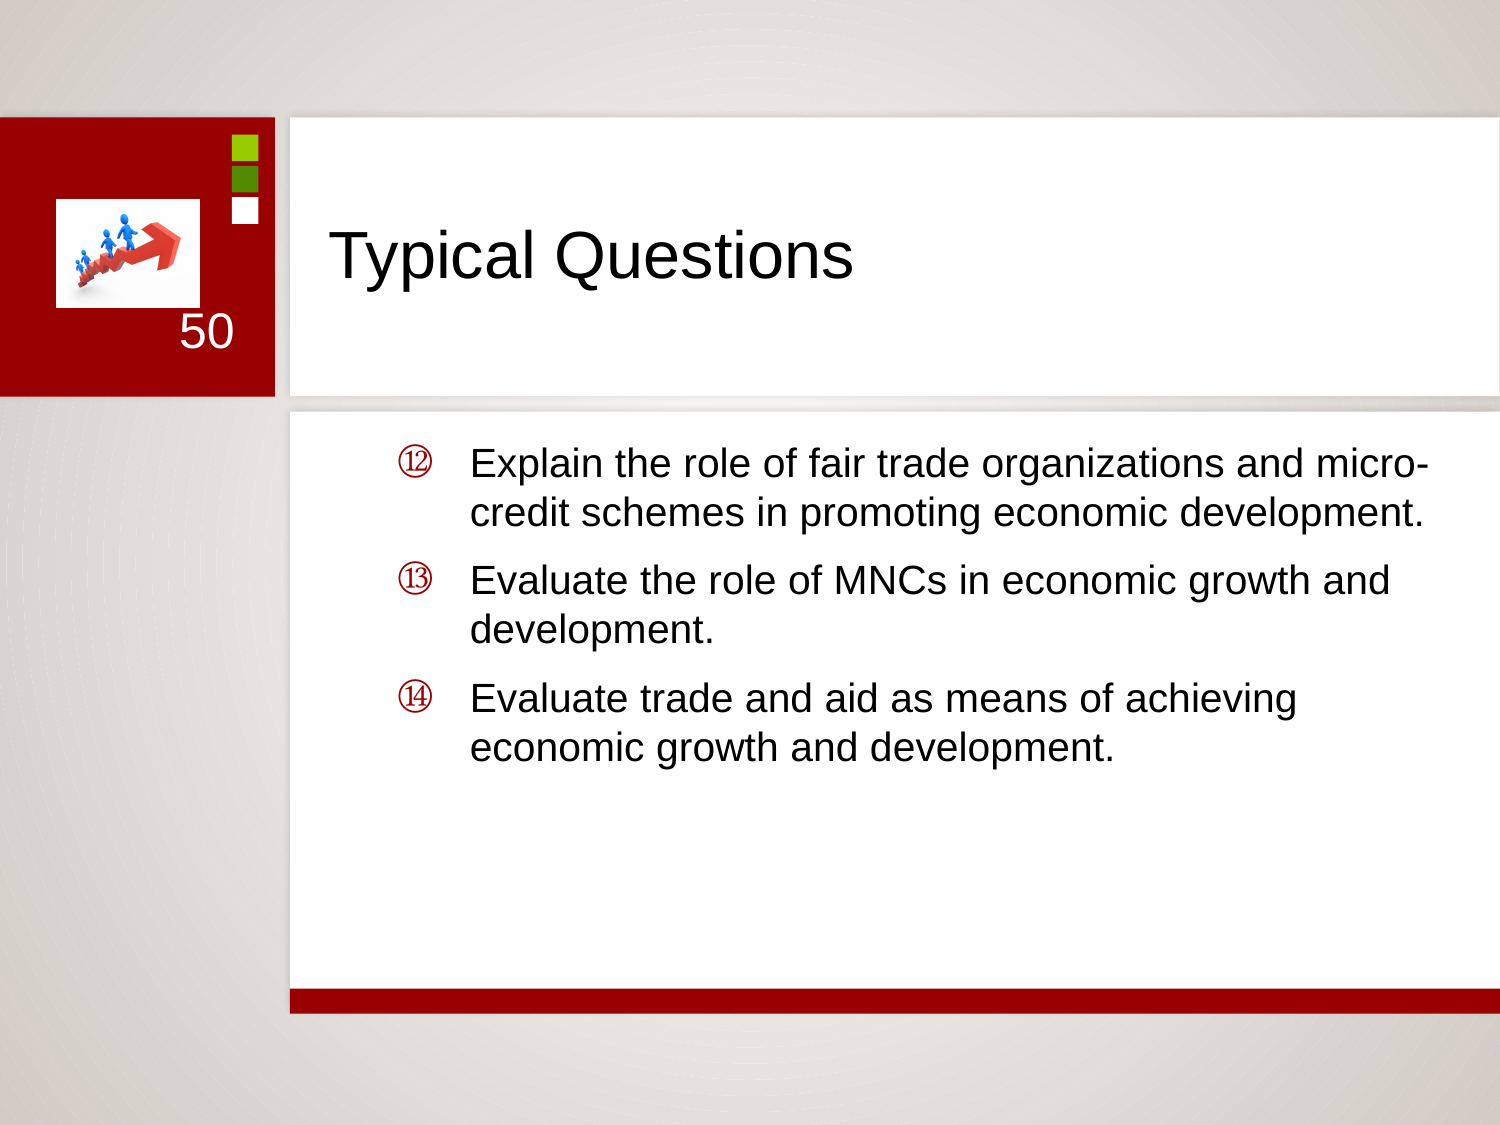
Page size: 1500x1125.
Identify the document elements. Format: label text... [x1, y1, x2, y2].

picture [56, 199, 201, 308]
list Explain the role of fair trade organizations and micro-credit schemes in promoting economic development. Evaluate the role of MNCs in economic growth and development. Evaluate trade and aid as means of achieving economic growth and development. [313, 428, 1500, 975]
title Typical Questions [313, 151, 1452, 380]
slide_number 50 [57, 278, 250, 379]
